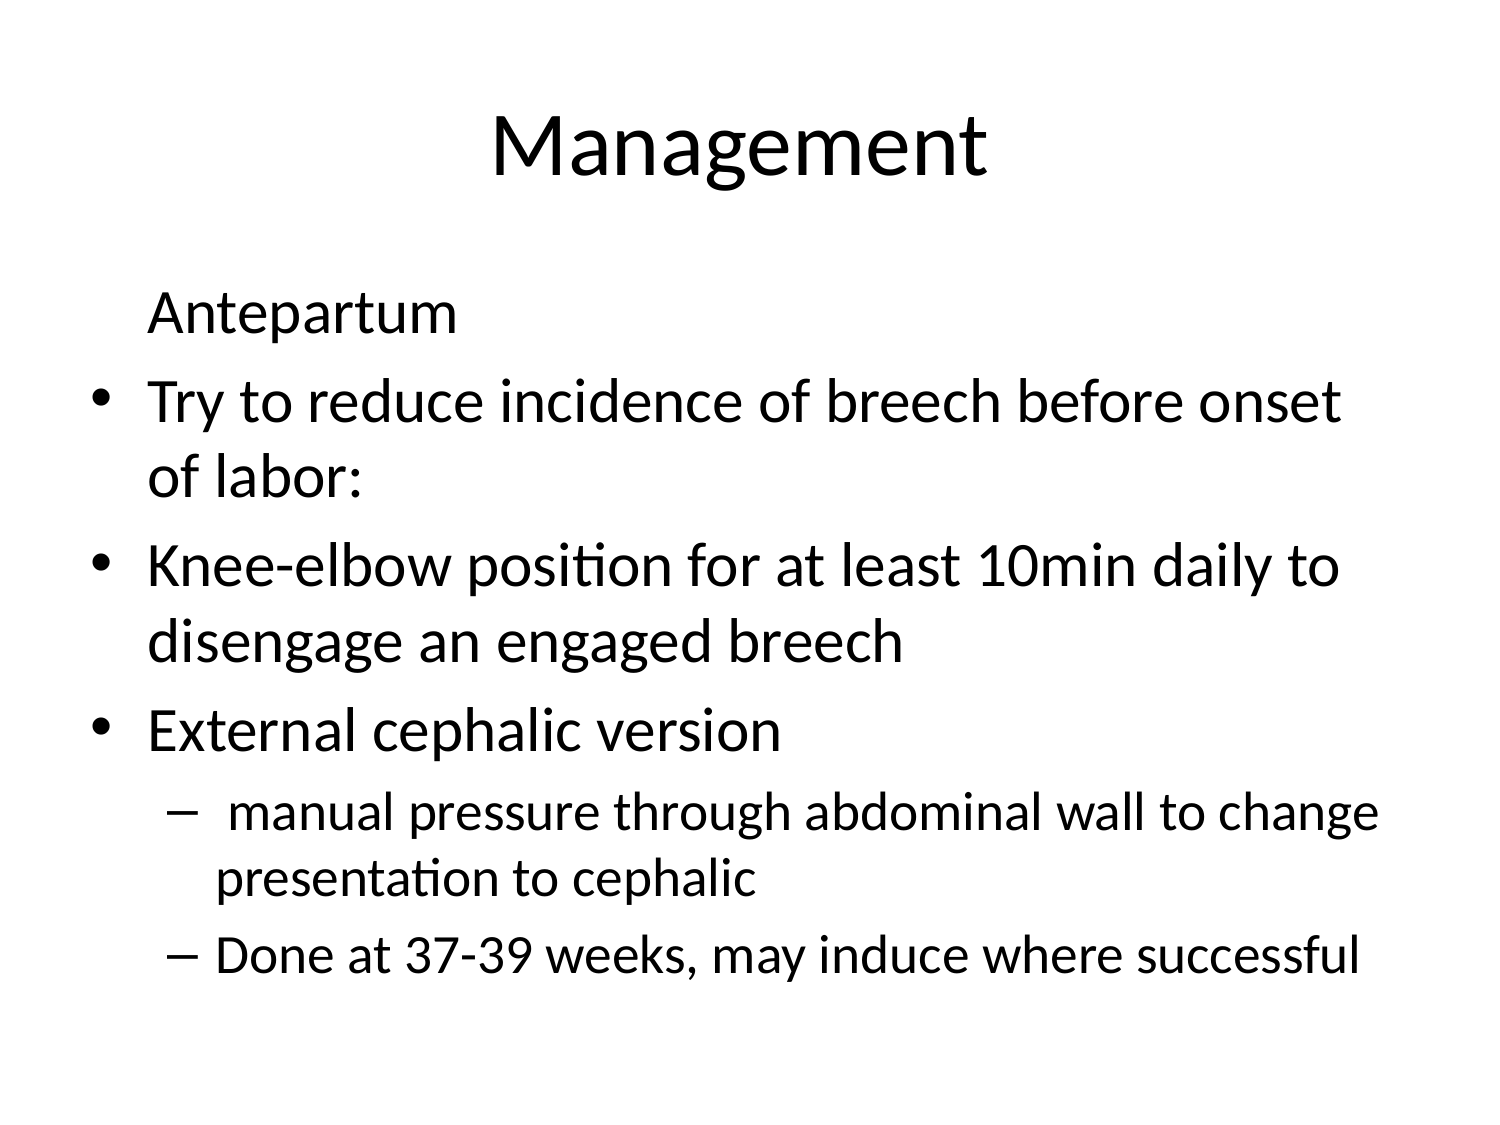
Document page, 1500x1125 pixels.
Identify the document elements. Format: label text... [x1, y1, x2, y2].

list Antepartum Try to reduce incidence of breech before onset of labor: Knee-elbow position for at least 10min daily to disengage an engaged breech External cephalic version manual pressure through abdominal wall to change presentation to cephalic Done at 37-39 weeks, may induce where successful [75, 262, 1425, 1005]
title Management [75, 45, 1425, 233]
